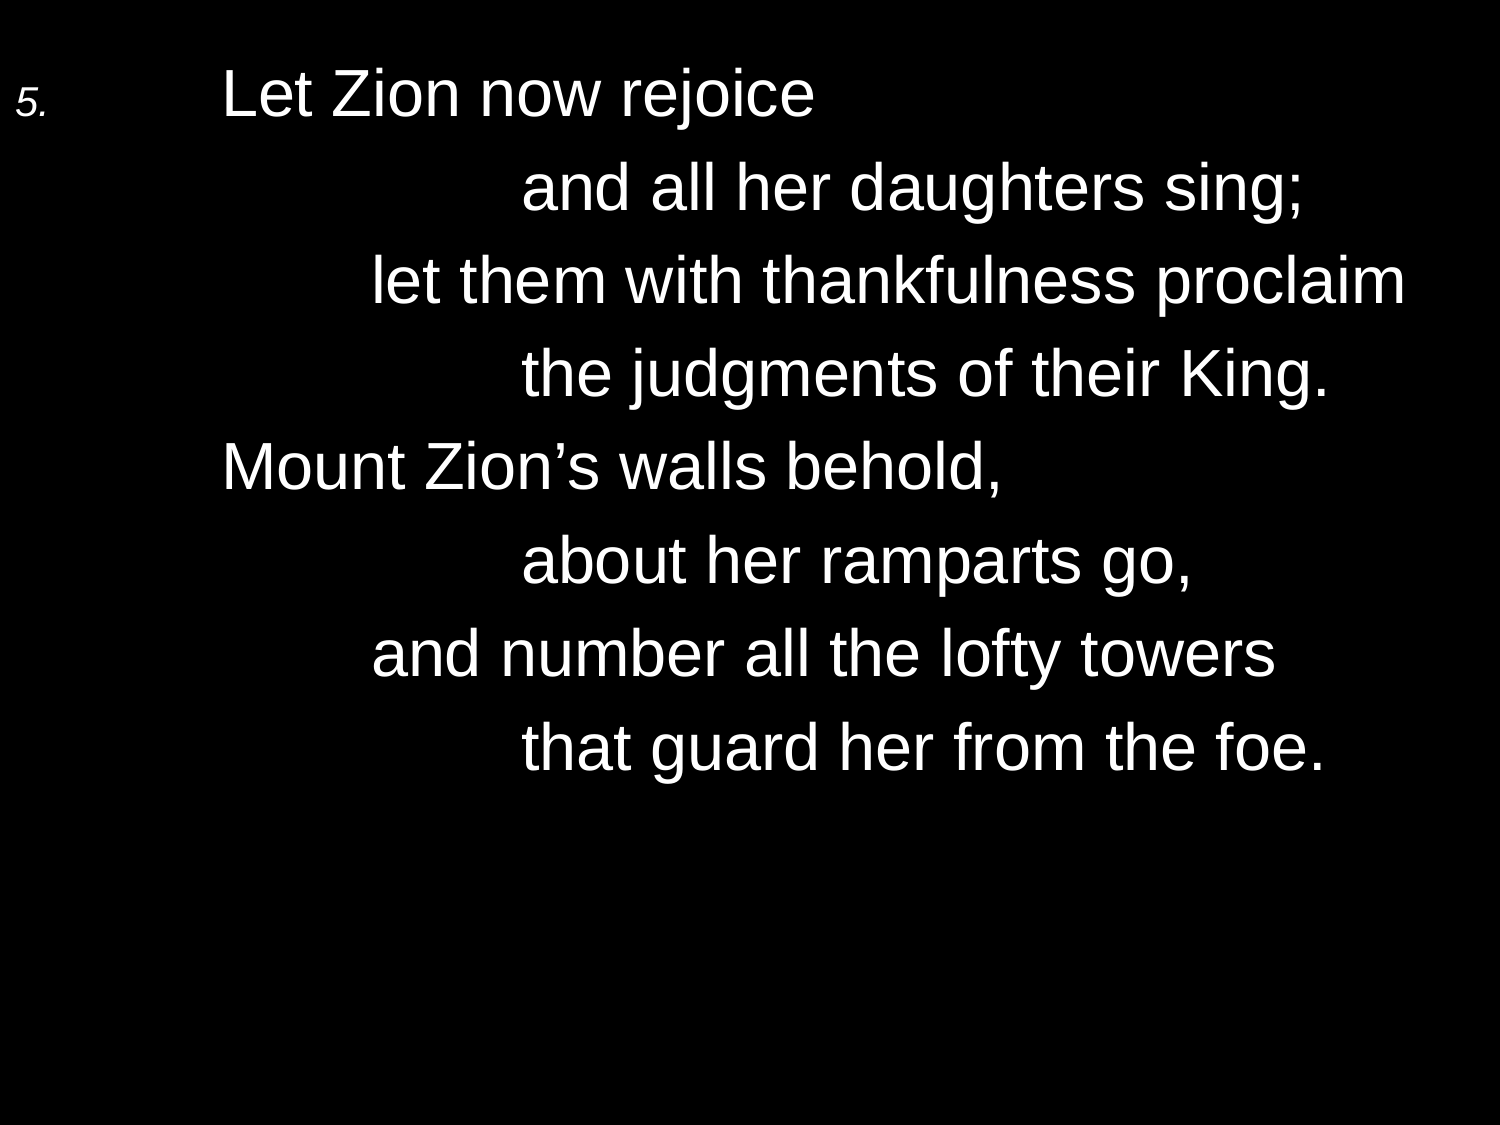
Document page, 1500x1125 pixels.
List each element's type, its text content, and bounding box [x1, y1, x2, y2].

list 5. Let Zion now rejoice and all her daughters sing; let them with thankfulness proclaim the judgments of their King. Mount Zion’s walls behold, about her ramparts go, and number all the lofty towers that guard her from the foe. [0, 42, 1500, 1047]
